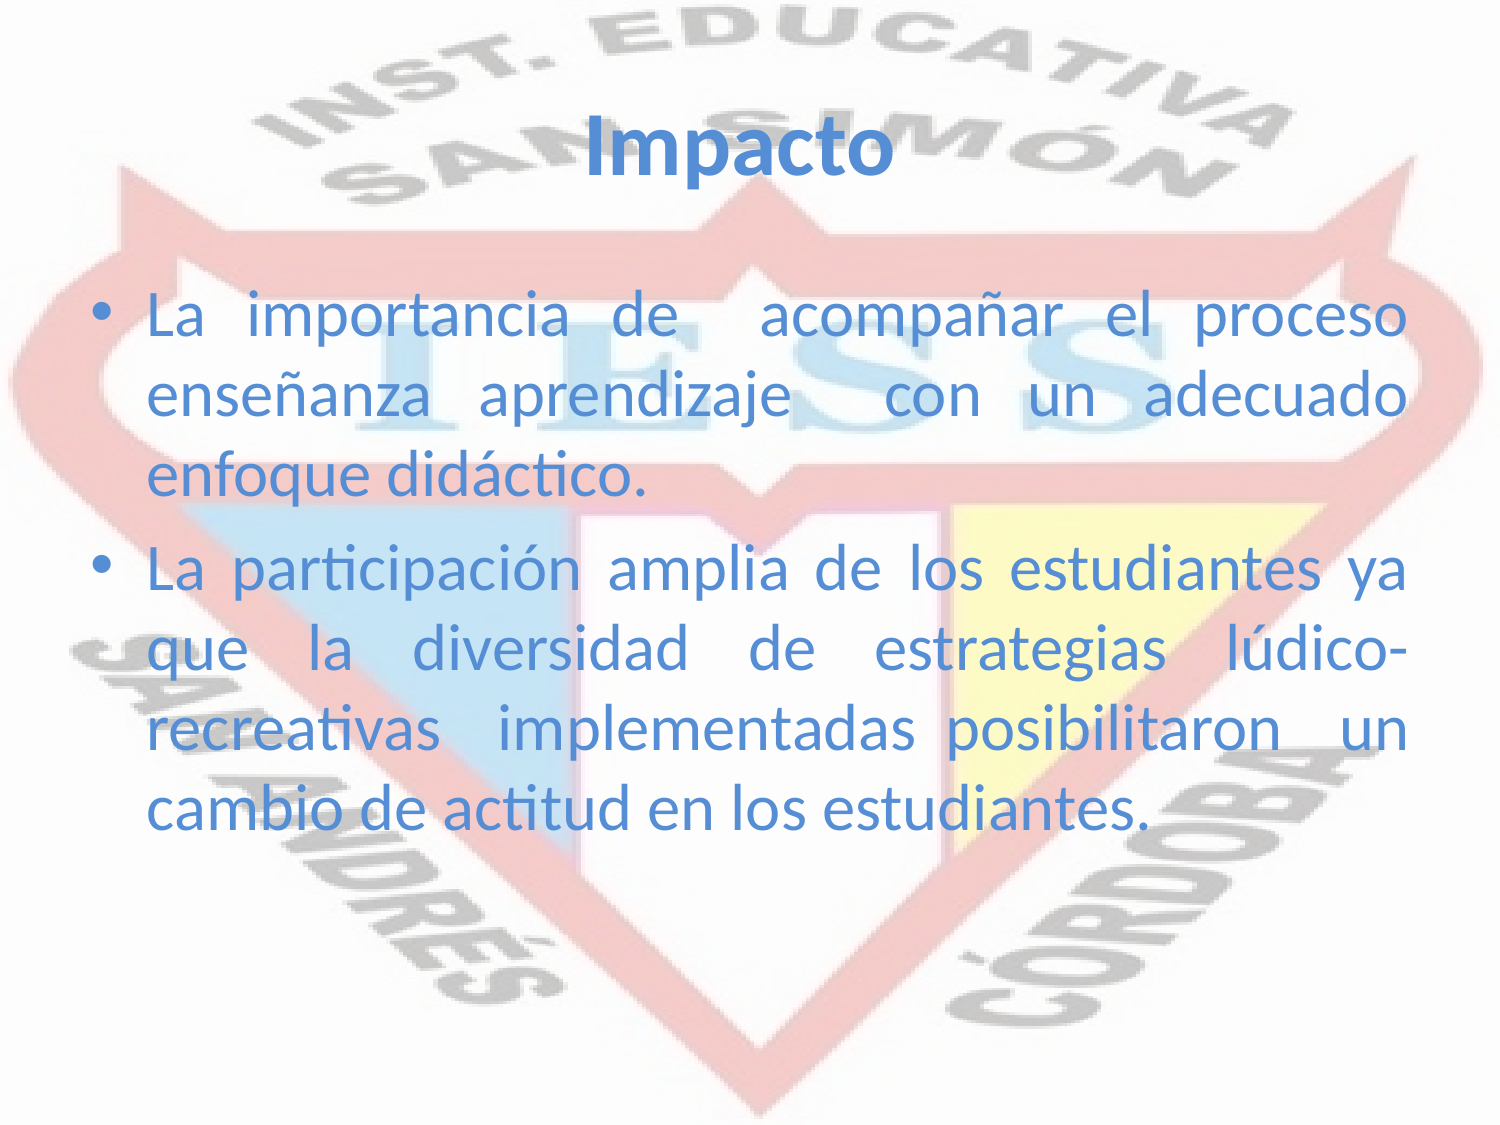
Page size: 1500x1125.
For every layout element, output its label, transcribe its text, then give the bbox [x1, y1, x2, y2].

list La importancia de acompañar el proceso enseñanza aprendizaje con un adecuado enfoque didáctico. La participación amplia de los estudiantes ya que la diversidad de estrategias lúdico- recreativas implementadas posibilitaron un cambio de actitud en los estudiantes. [75, 262, 1425, 1005]
title Impacto [75, 45, 1425, 233]
